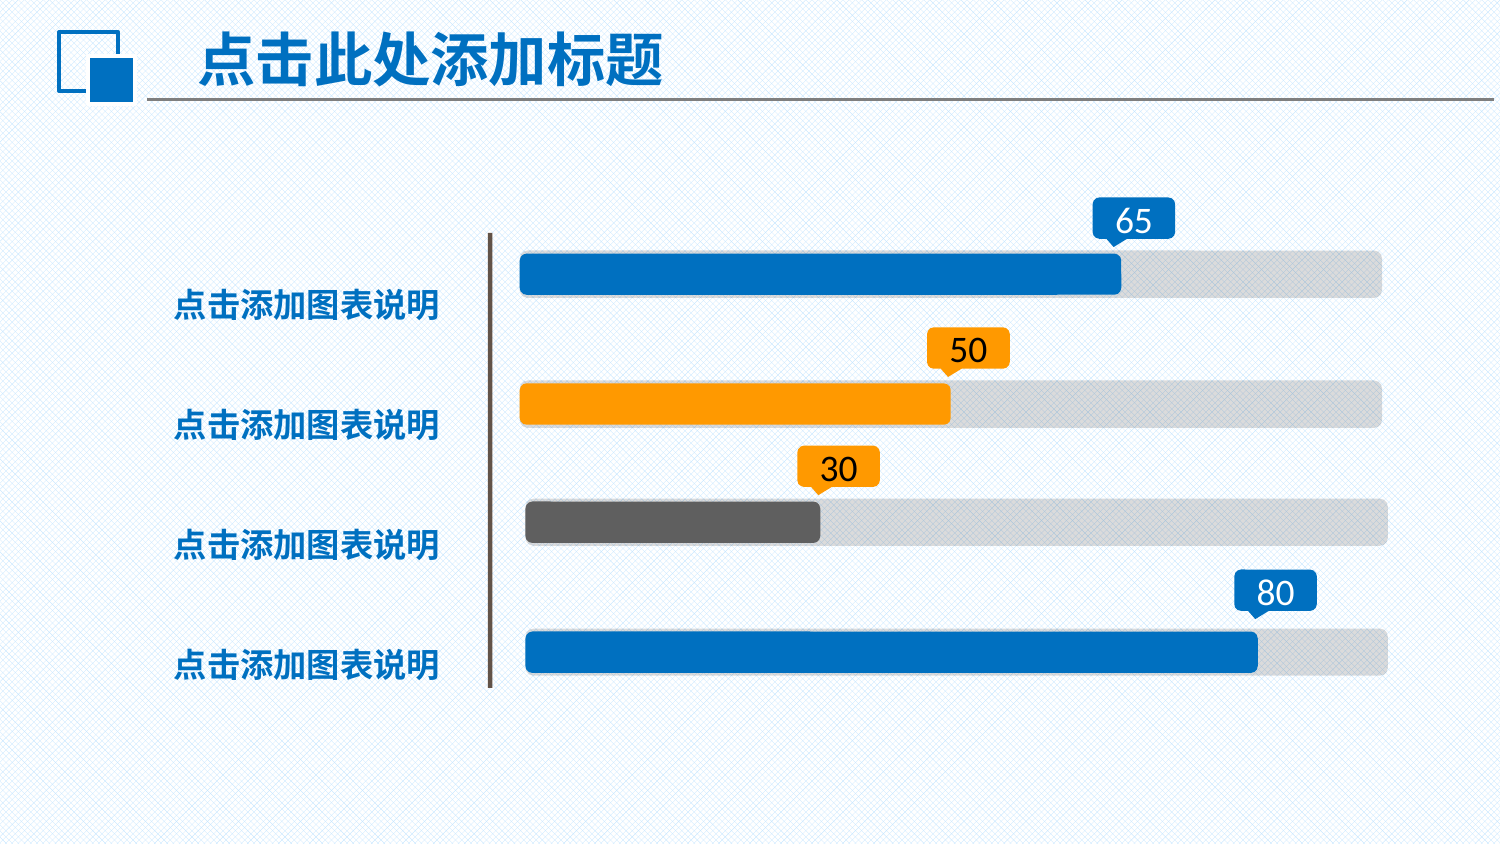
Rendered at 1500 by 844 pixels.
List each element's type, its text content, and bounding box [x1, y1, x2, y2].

text_box 80 [1234, 569, 1317, 620]
text_box 65 [1092, 197, 1176, 248]
text_box [520, 380, 1383, 428]
text_box 点击此处添加标题 [183, 15, 1500, 109]
text_box [520, 250, 1383, 298]
text_box [519, 253, 1122, 295]
text_box [86, 54, 137, 106]
text_box [57, 30, 120, 93]
text_box [519, 383, 951, 425]
text_box [525, 501, 821, 543]
text_box [525, 498, 1388, 546]
text_box [525, 628, 1388, 676]
text_box 点击添加图表说明 点击添加图表说明 点击添加图表说明 点击添加图表说明 [123, 197, 490, 692]
text_box [525, 631, 1258, 673]
text_box 50 [926, 327, 1010, 377]
text_box 30 [797, 445, 880, 496]
